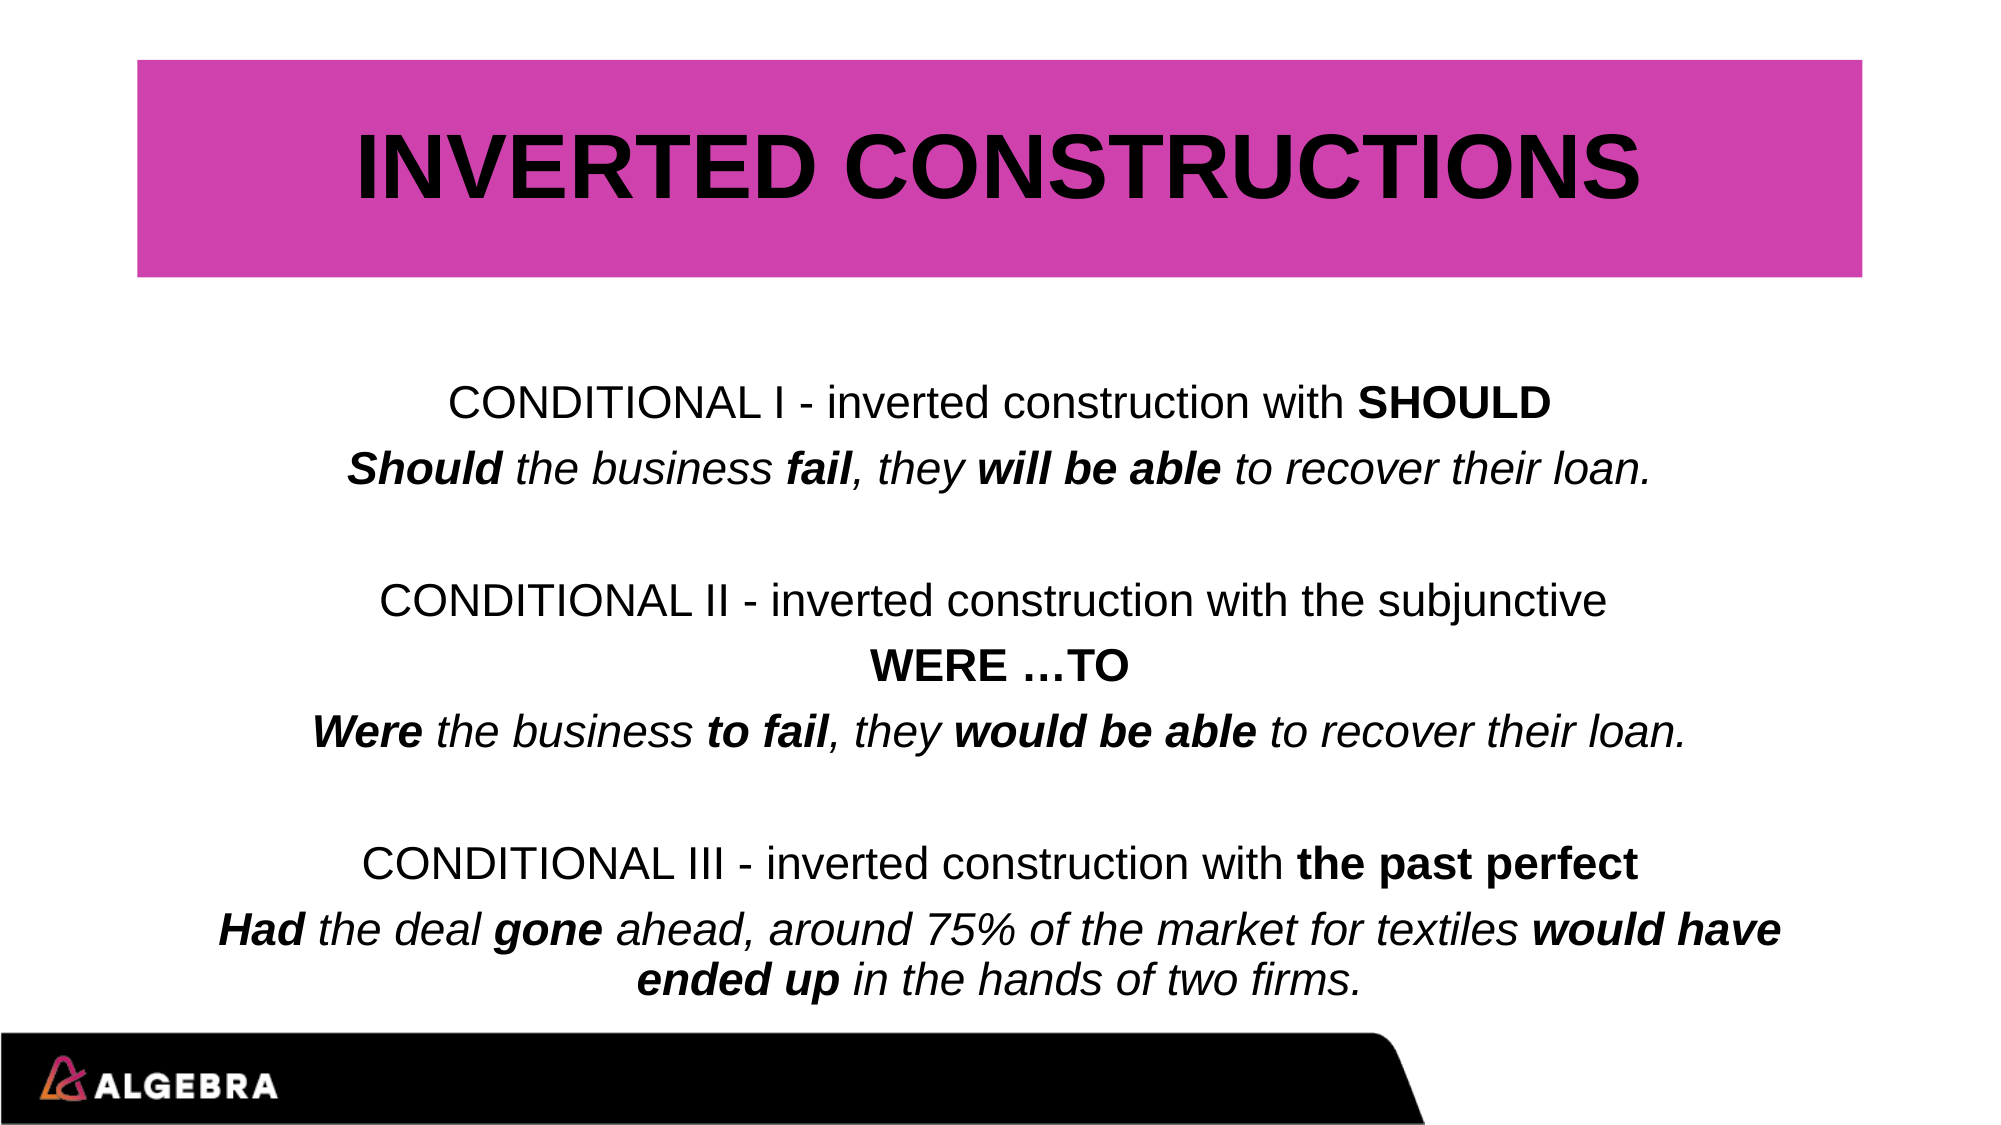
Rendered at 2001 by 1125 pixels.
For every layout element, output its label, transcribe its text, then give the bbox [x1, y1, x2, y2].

picture [0, 1032, 1425, 1125]
title INVERTED CONSTRUCTIONS [137, 59, 1863, 278]
list CONDITIONAL I - inverted construction with SHOULD Should the business fail, they will be able to recover their loan. CONDITIONAL II - inverted construction with the subjunctive WERE …TO Were the business to fail, they would be able to recover their loan. CONDITIONAL III - inverted construction with the past perfect Had the deal gone ahead, around 75% of the market for textiles would have ended up in the hands of two firms. [137, 299, 1863, 1014]
